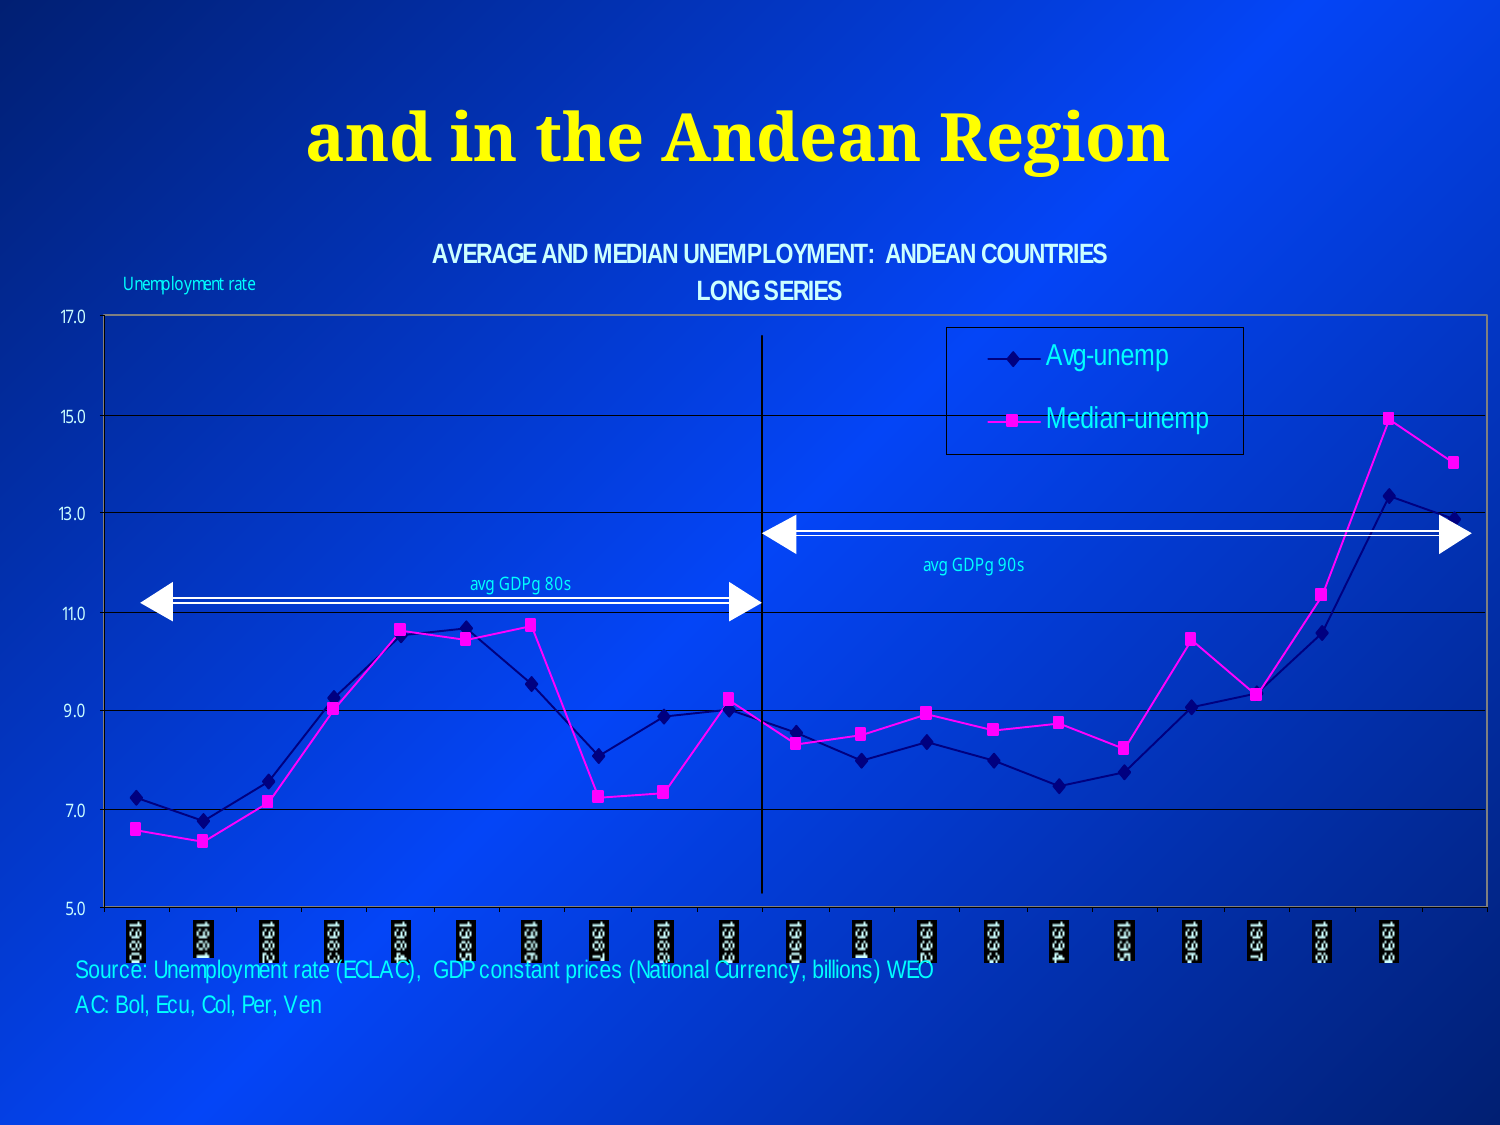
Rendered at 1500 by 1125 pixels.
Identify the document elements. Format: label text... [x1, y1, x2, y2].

title and in the Andean Region [112, 49, 1388, 201]
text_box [40, 203, 1499, 1063]
